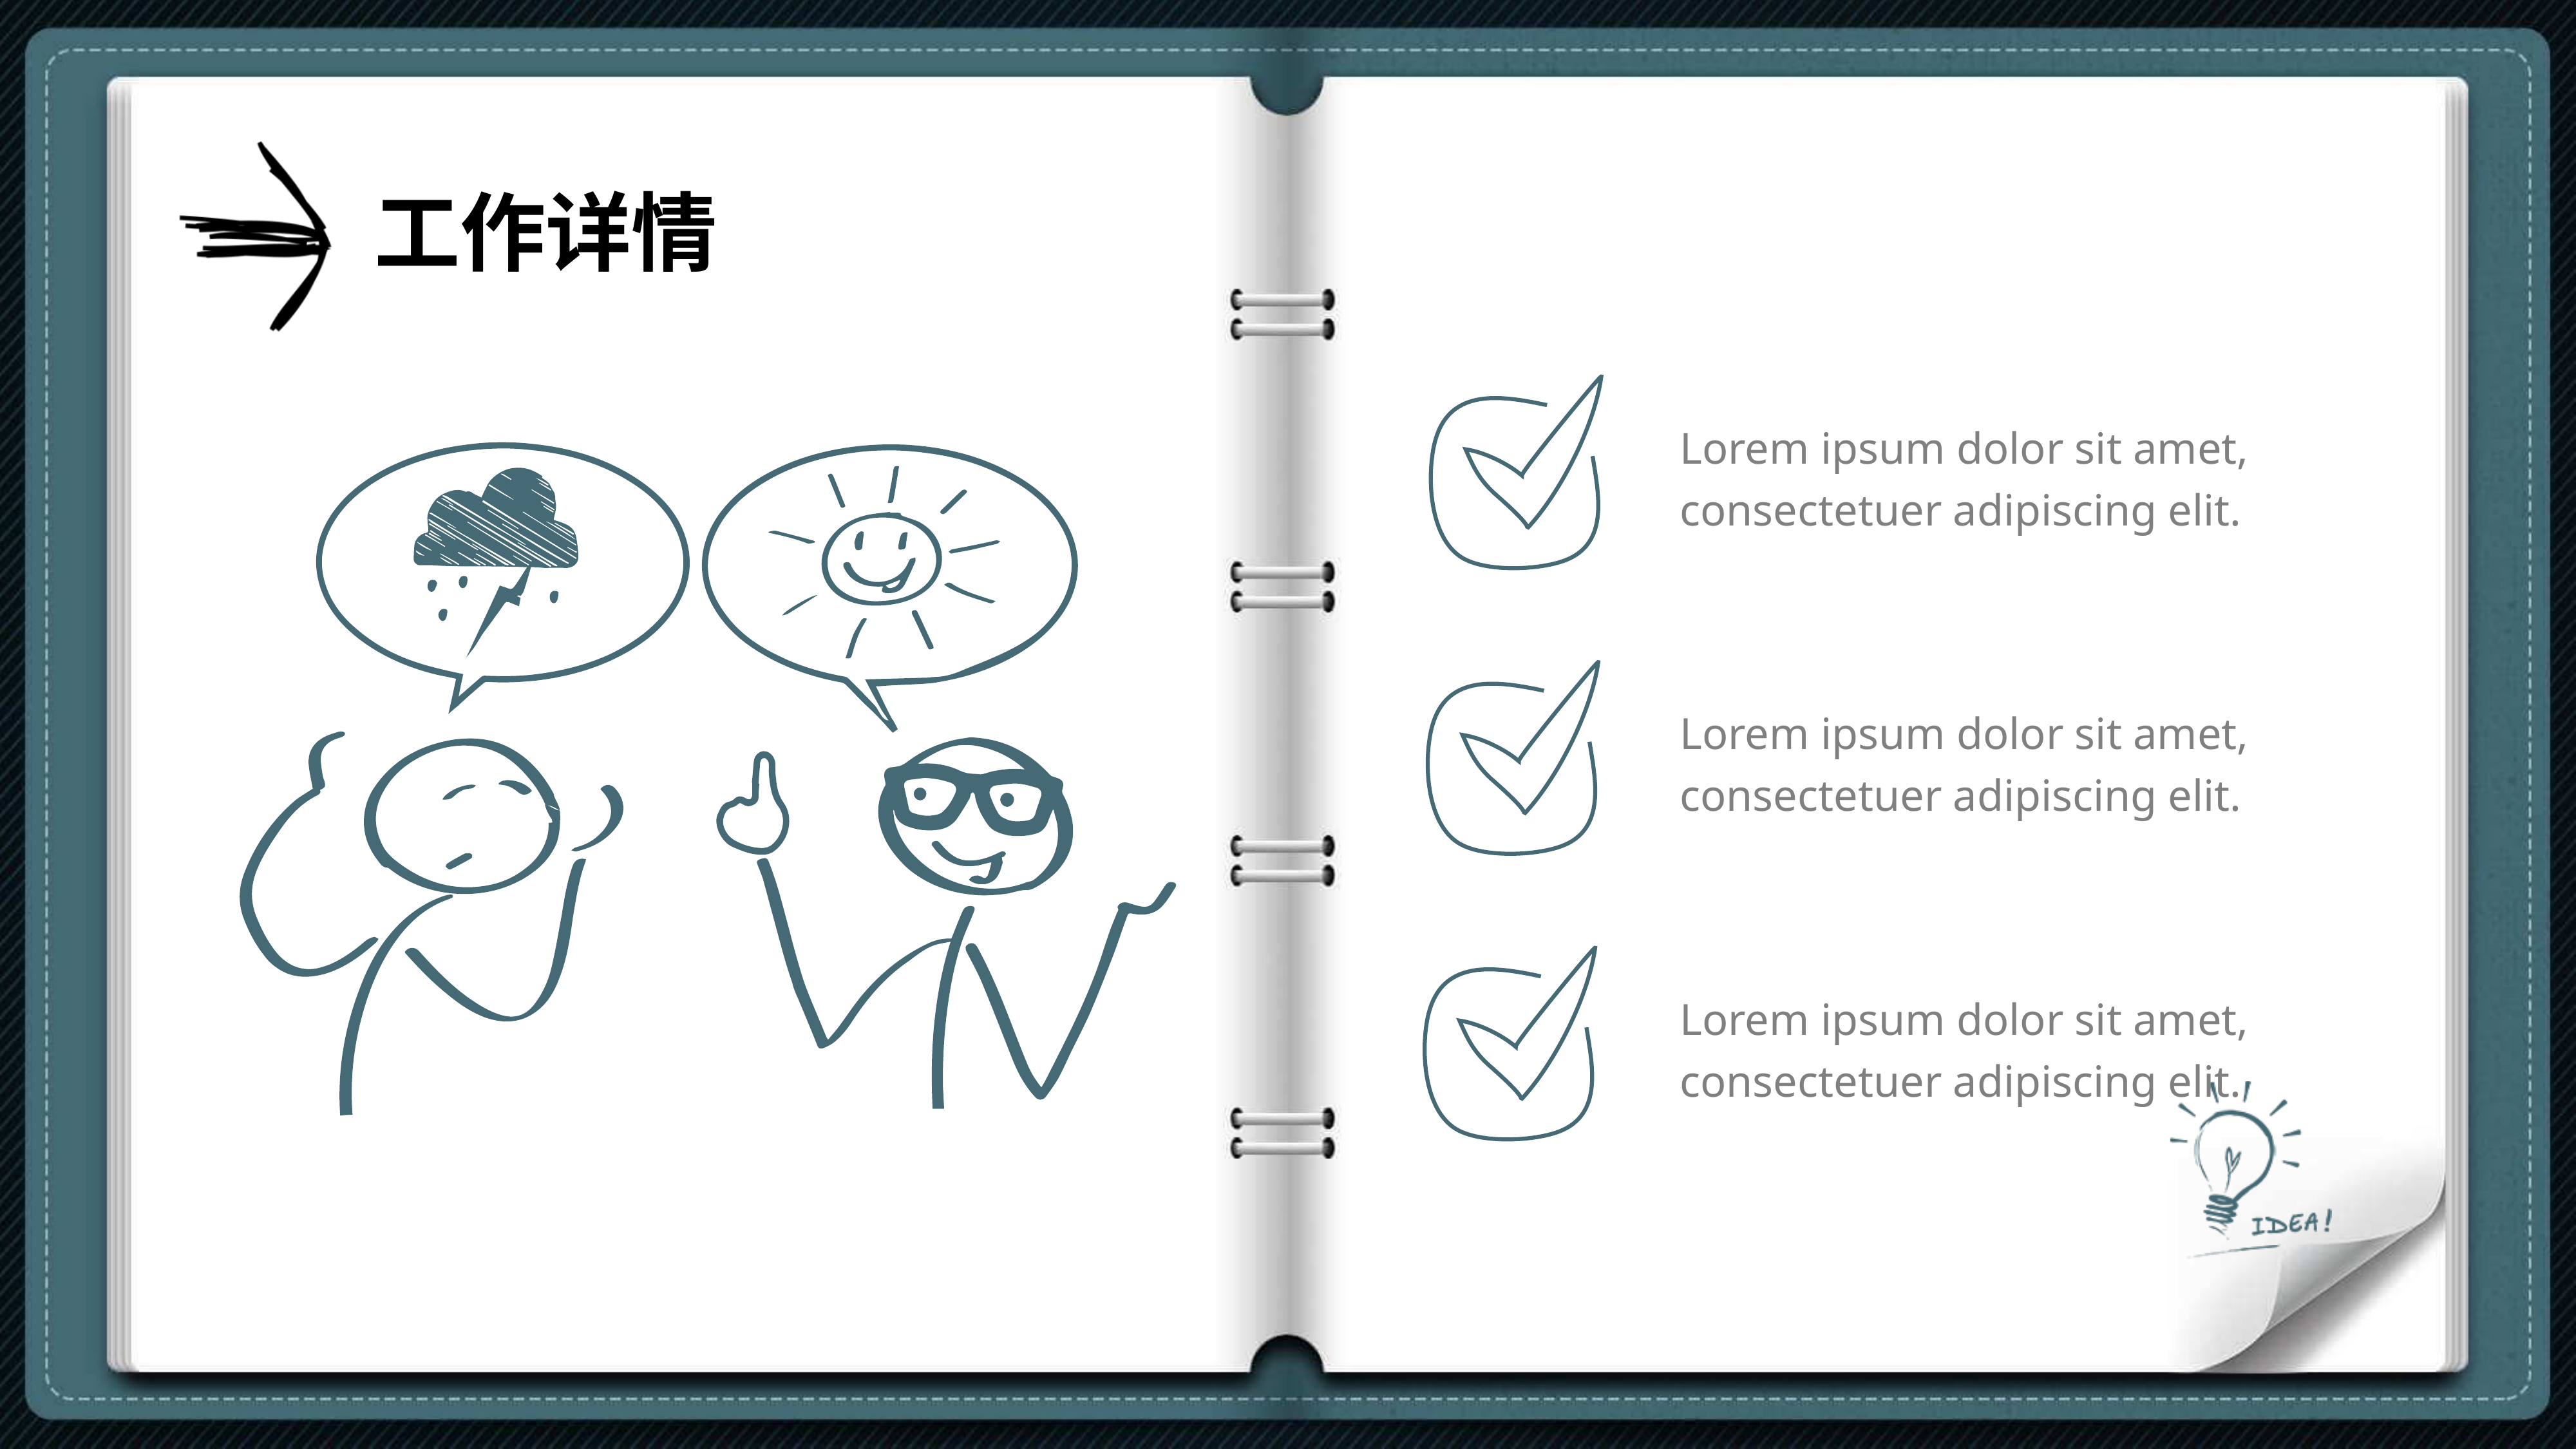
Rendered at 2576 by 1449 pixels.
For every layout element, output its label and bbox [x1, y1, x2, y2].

text_box [413, 468, 579, 658]
text_box [1430, 376, 1602, 569]
text_box [716, 737, 1177, 1109]
text_box [1424, 947, 1596, 1140]
picture [0, 0, 2576, 1449]
text_box [238, 731, 627, 1116]
text_box [768, 465, 1001, 659]
text_box [1427, 661, 1598, 854]
